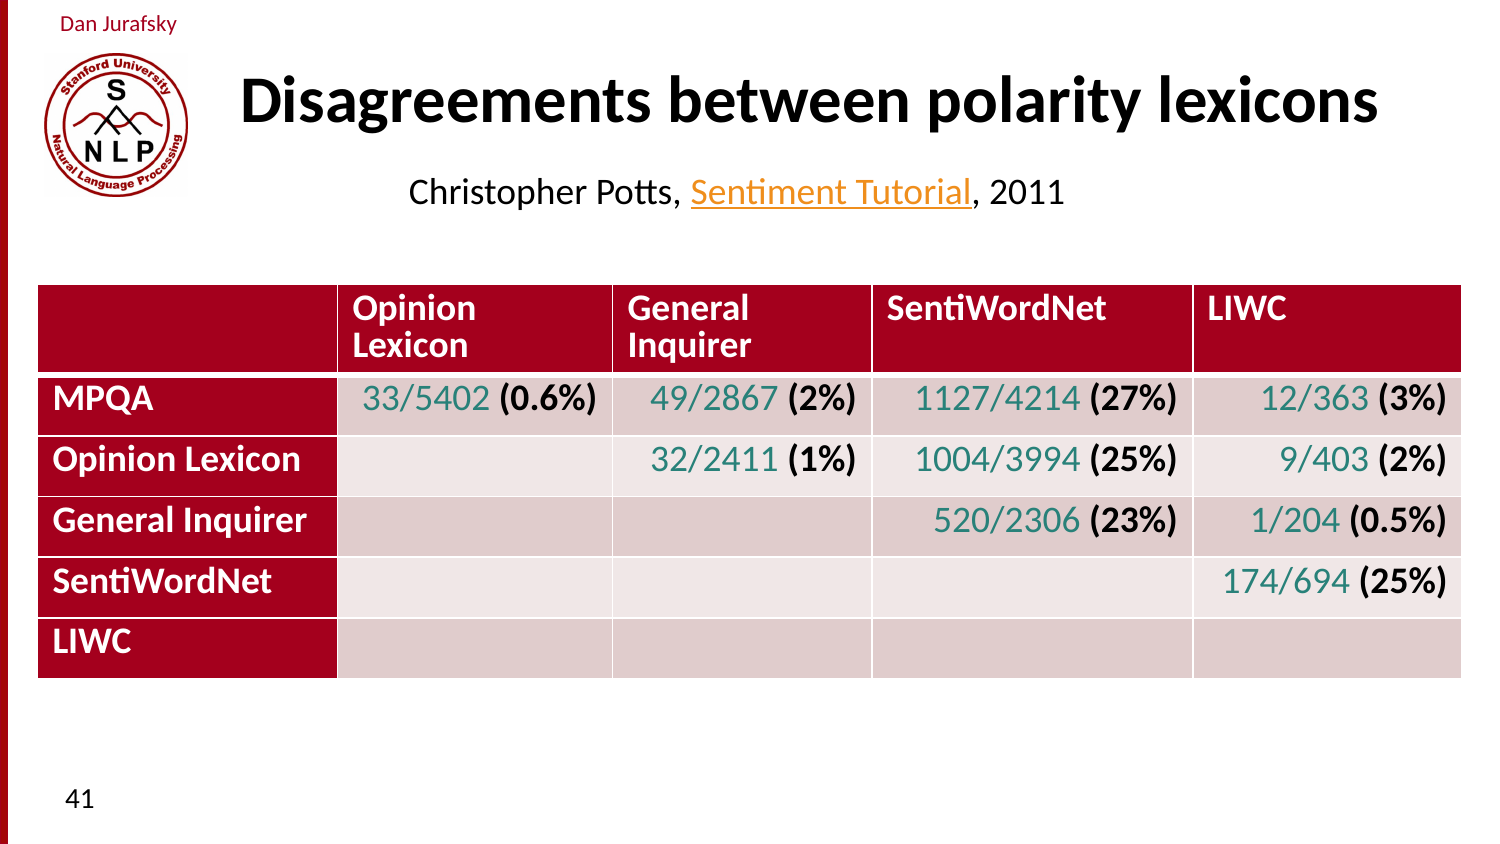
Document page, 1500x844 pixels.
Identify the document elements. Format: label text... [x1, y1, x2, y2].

table_cell General Inquirer [38, 497, 337, 556]
table_cell [613, 558, 871, 617]
table_header LIWC [1194, 285, 1461, 372]
table_cell Opinion Lexicon [38, 437, 337, 496]
table_cell MPQA [38, 378, 337, 435]
table_cell [873, 619, 1192, 678]
table_cell [873, 558, 1192, 617]
picture [44, 53, 188, 197]
table_cell [338, 558, 612, 617]
table_header SentiWordNet [873, 285, 1192, 372]
table_cell 1127/4214 (27%) [873, 378, 1192, 435]
table_cell LIWC [38, 619, 337, 678]
table_cell [338, 437, 612, 496]
table_cell 49/2867 (2%) [613, 378, 871, 435]
table_cell 174/694 (25%) [1194, 558, 1461, 617]
table_cell 33/5402 (0.6%) [338, 378, 612, 435]
table_cell 1004/3994 (25%) [873, 437, 1192, 496]
table_cell 520/2306 (23%) [873, 497, 1192, 556]
table_cell 32/2411 (1%) [613, 437, 871, 496]
table_header Opinion Lexicon [338, 285, 612, 372]
table_header [38, 285, 337, 372]
table_cell [613, 619, 871, 678]
table_cell [613, 497, 871, 556]
table_cell [338, 497, 612, 556]
title Disagreements between polarity lexicons [225, 21, 1488, 144]
table_cell 9/403 (2%) [1194, 437, 1461, 496]
slide_number 41 [49, 771, 376, 829]
text_box Christopher Potts, Sentiment Tutorial, 2011 [394, 159, 1089, 220]
table_cell 12/363 (3%) [1194, 378, 1461, 435]
table_cell [1194, 619, 1461, 678]
table_cell SentiWordNet [38, 558, 337, 617]
table_cell [338, 619, 612, 678]
table_header General Inquirer [613, 285, 871, 372]
table_cell 1/204 (0.5%) [1194, 497, 1461, 556]
